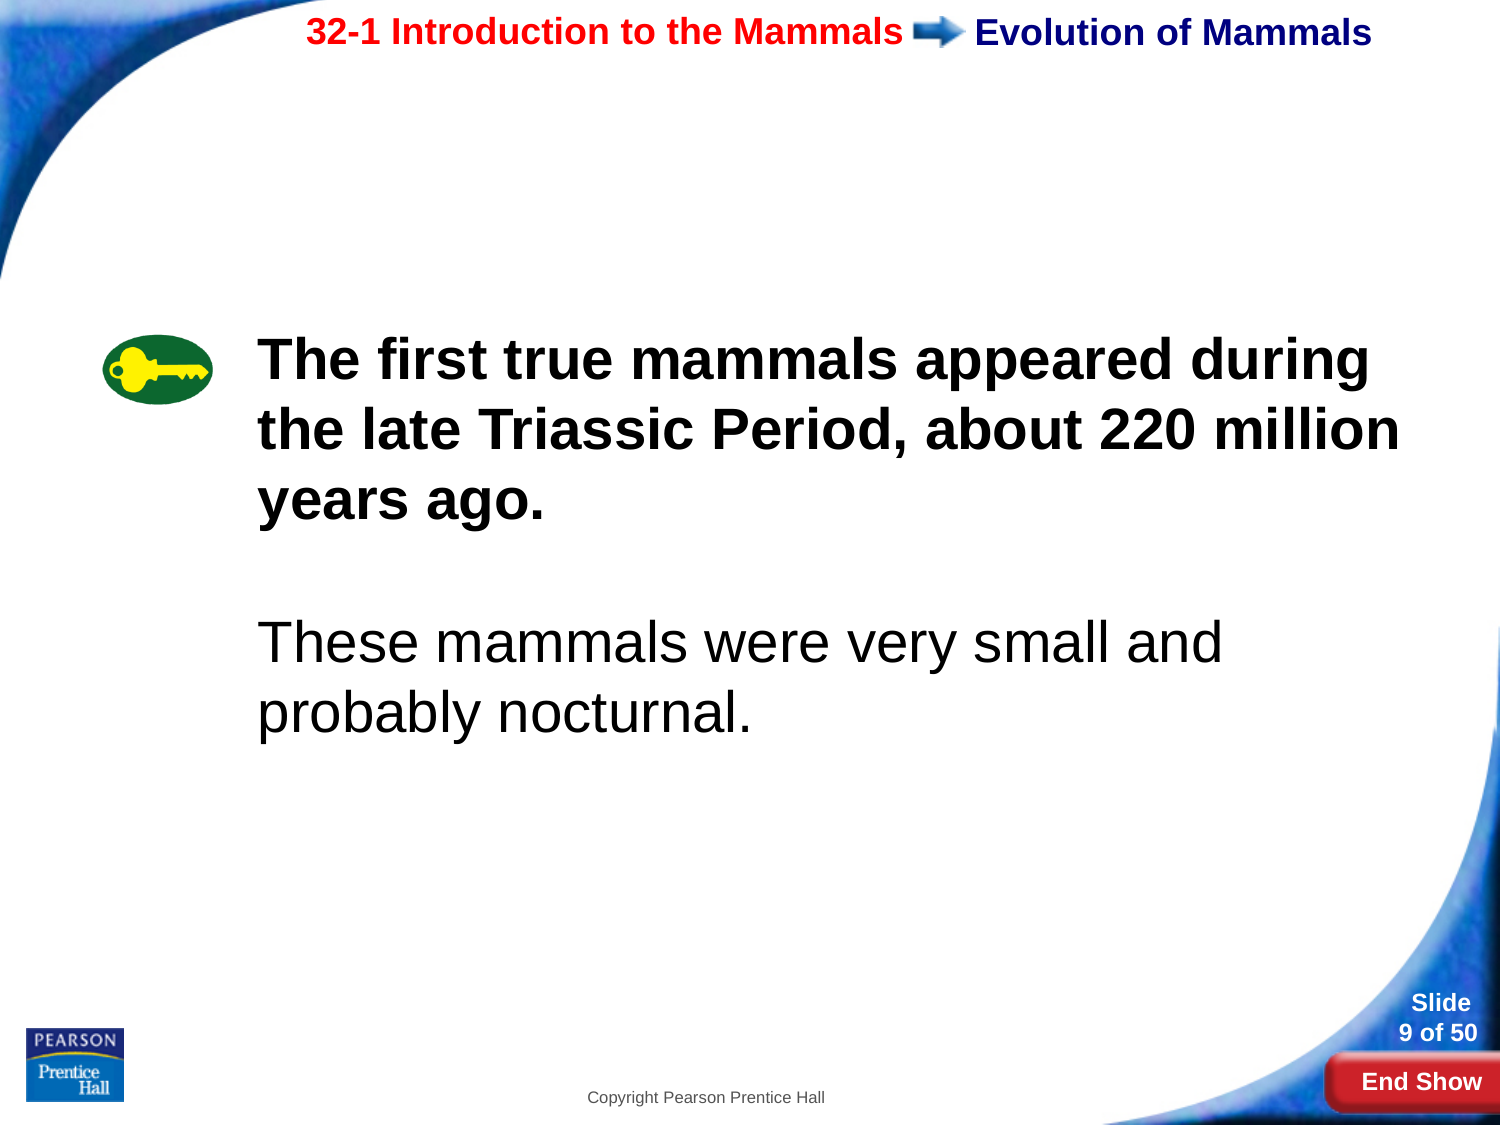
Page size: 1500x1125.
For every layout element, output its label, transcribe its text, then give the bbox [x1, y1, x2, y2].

text_box [81, 383, 224, 471]
picture [0, 0, 1500, 1125]
footer Copyright Pearson Prentice Hall [468, 1078, 945, 1105]
title Evolution of Mammals [959, 0, 1500, 76]
list The first true mammals appeared during the late Triassic Period, about 220 million years ago. These mammals were very small and probably nocturnal. [44, 124, 1463, 884]
